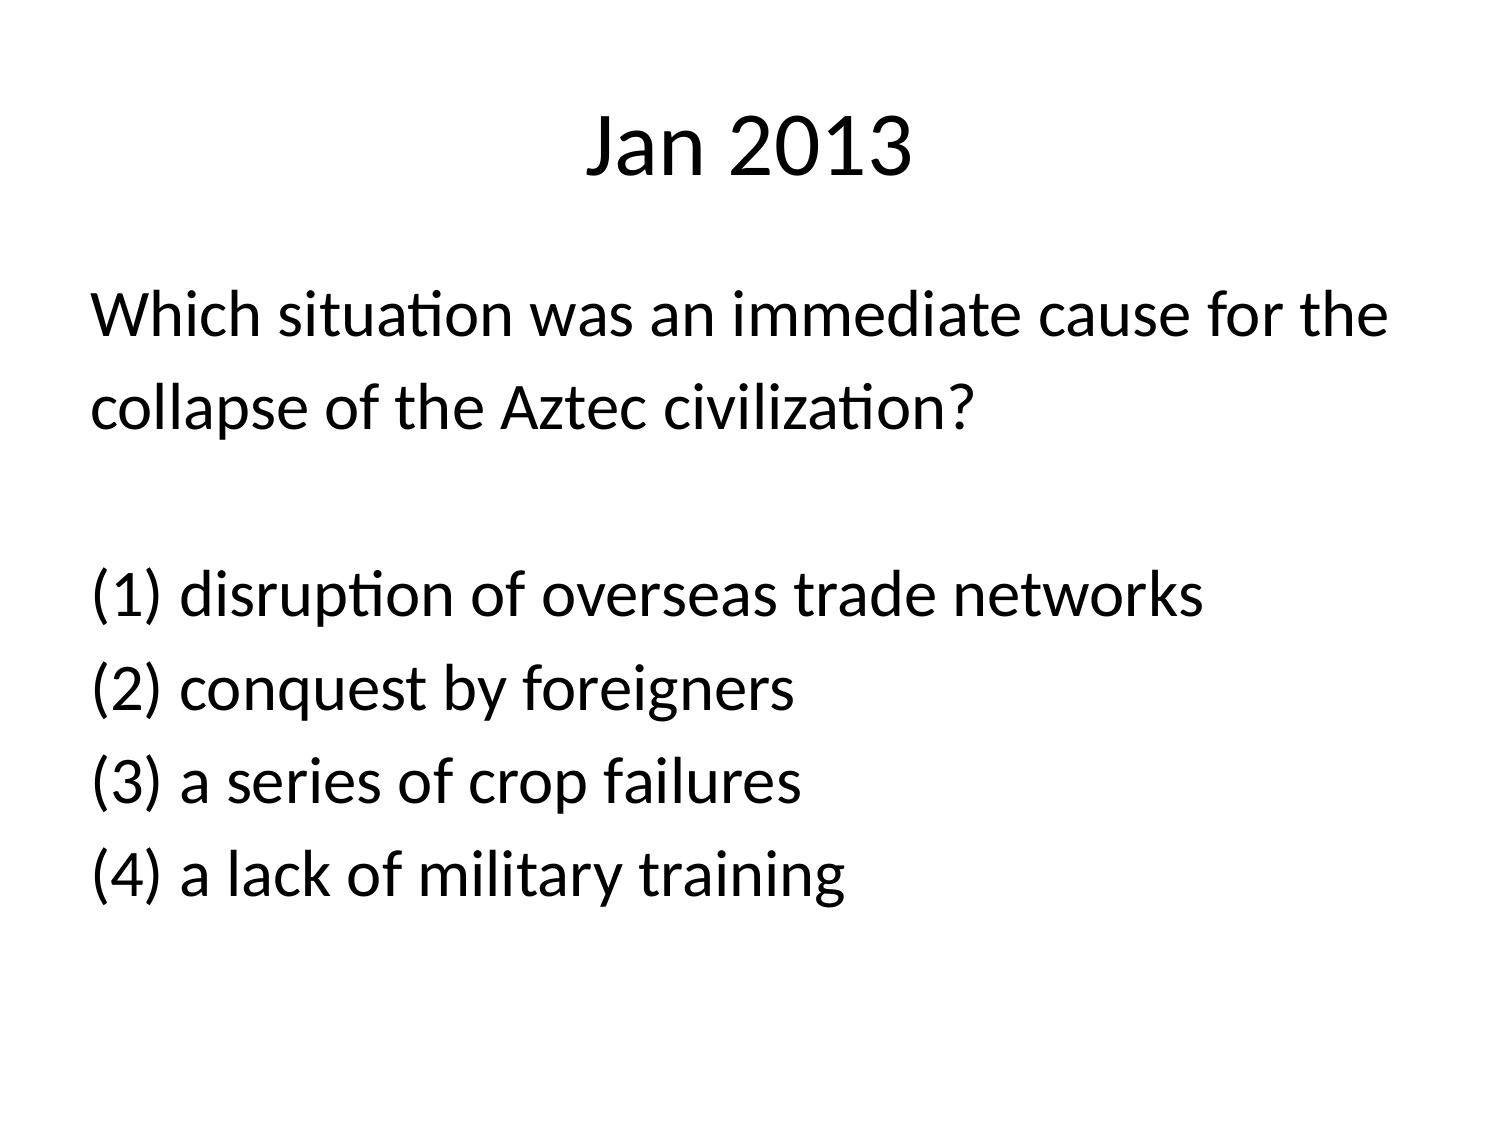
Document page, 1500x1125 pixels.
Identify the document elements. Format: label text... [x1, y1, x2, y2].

list Which situation was an immediate cause for the collapse of the Aztec civilization? (1) disruption of overseas trade networks (2) conquest by foreigners (3) a series of crop failures (4) a lack of military training [75, 262, 1425, 1005]
title Jan 2013 [75, 45, 1425, 233]
